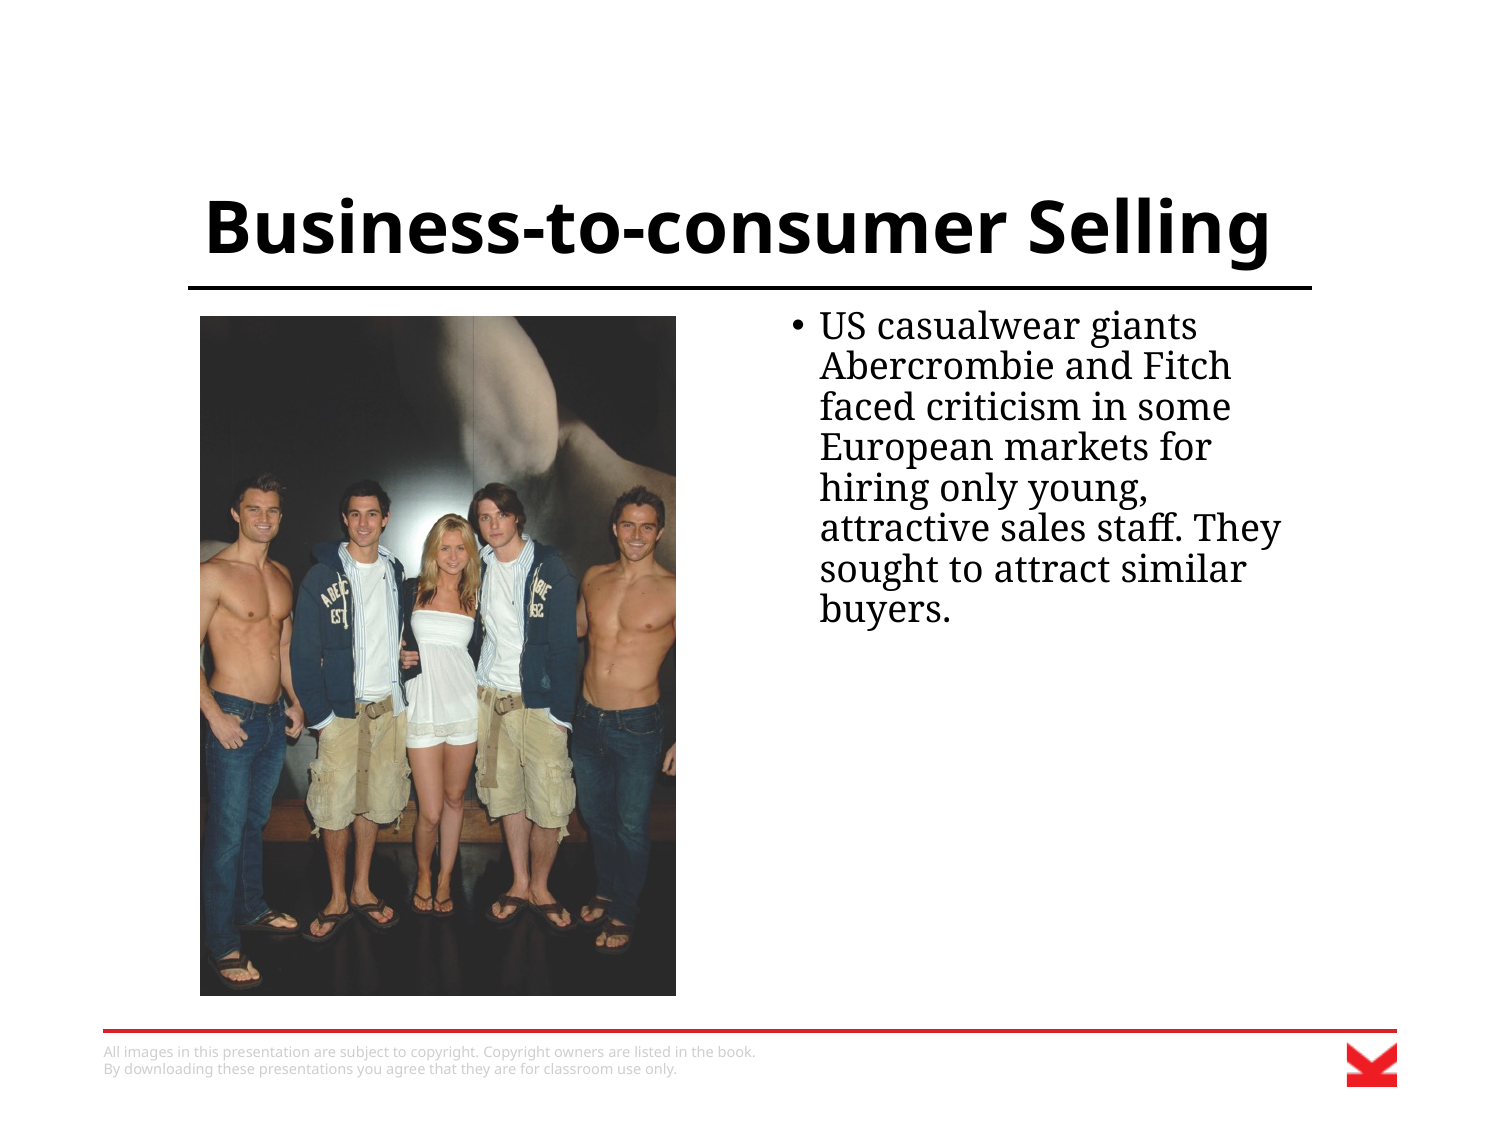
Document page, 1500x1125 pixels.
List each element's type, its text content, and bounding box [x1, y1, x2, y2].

picture [200, 316, 676, 996]
title Business-to-consumer Selling [188, 59, 1312, 278]
list US casualwear giants Abercrombie and Fitch faced criticism in some European markets for hiring only young, attractive sales staff. They sought to attract similar buyers. [776, 299, 1312, 1014]
text_box All images in this presentation are subject to copyright. Copyright owners are listed in the book. By downloading these presentations you agree that they are for classroom use only. [88, 1035, 839, 1086]
